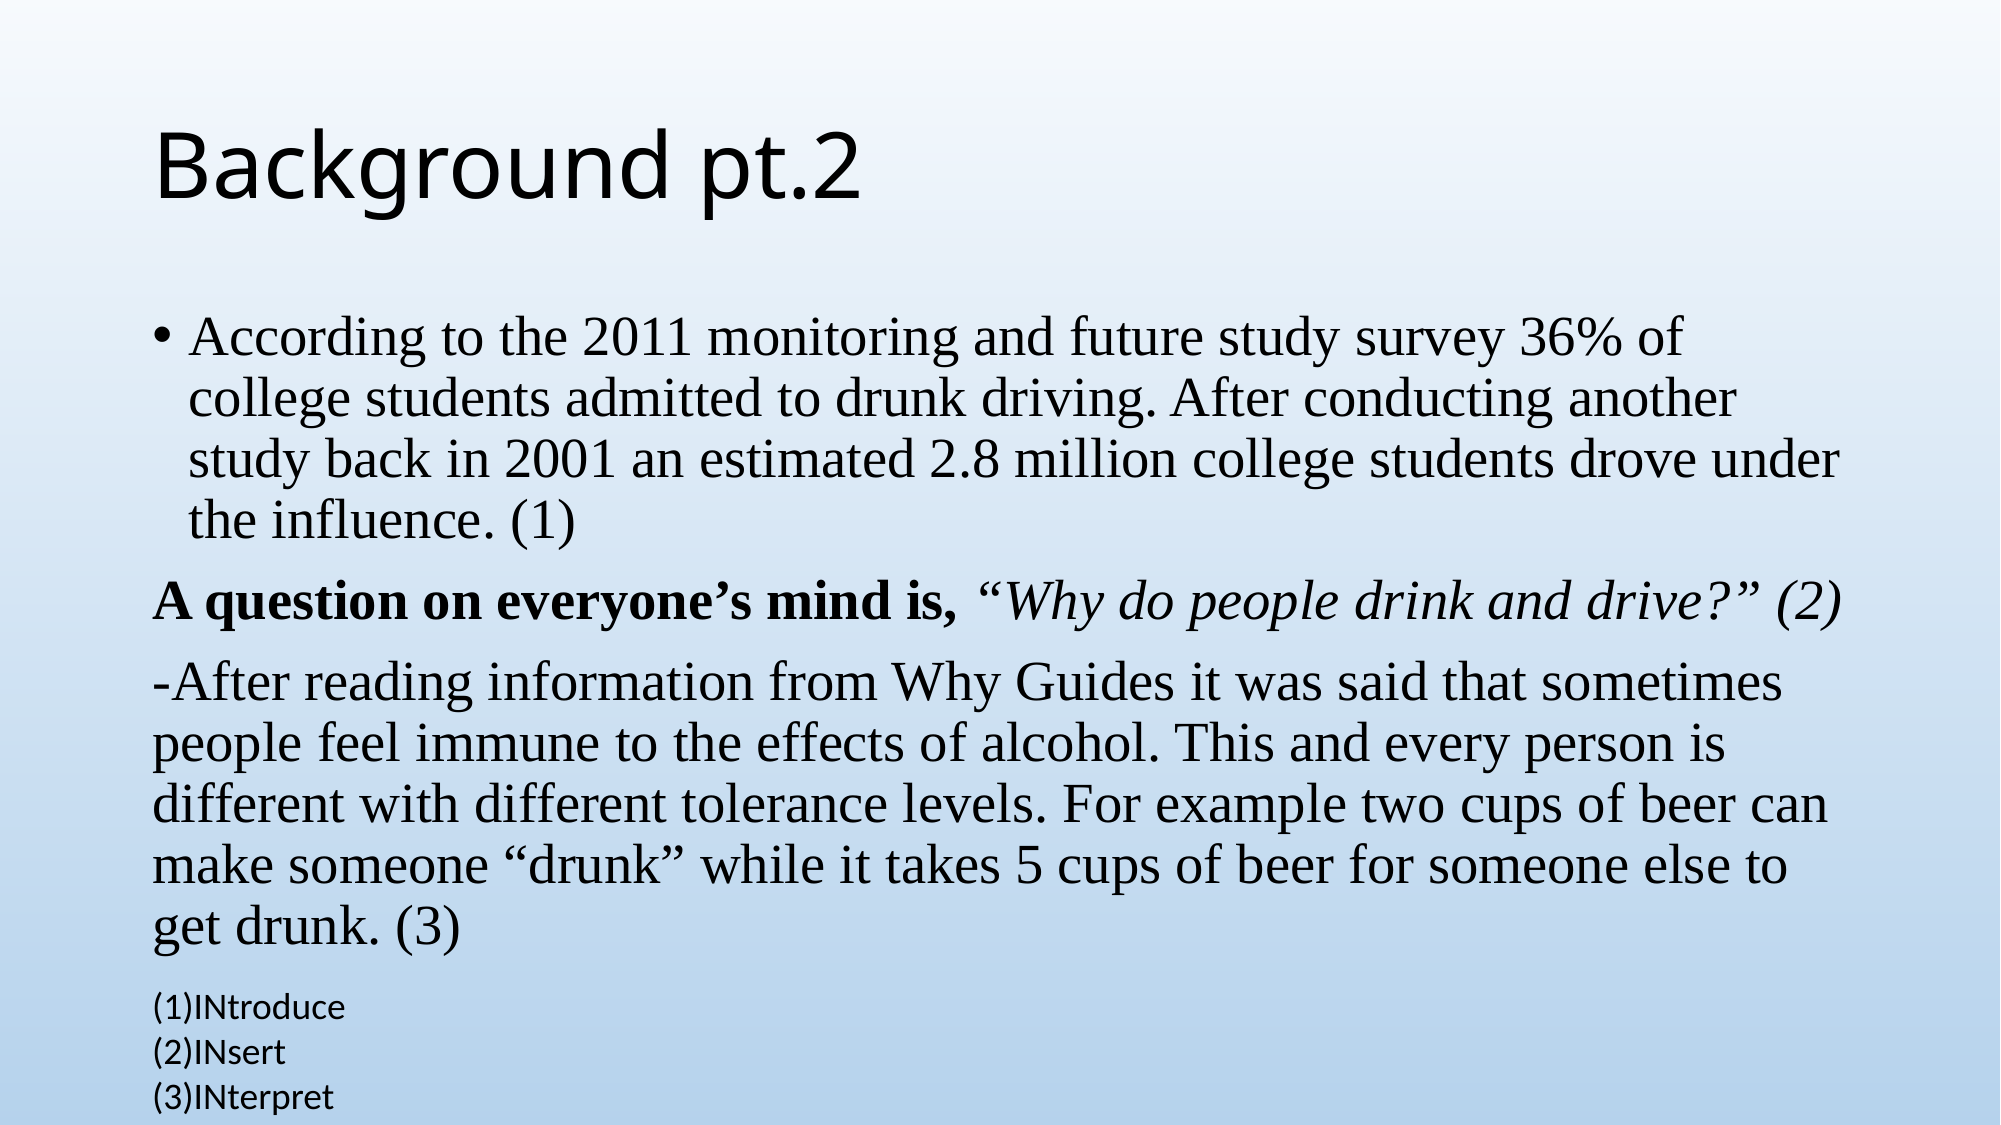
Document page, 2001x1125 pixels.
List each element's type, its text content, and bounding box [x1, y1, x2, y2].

list According to the 2011 monitoring and future study survey 36% of college students admitted to drunk driving. After conducting another study back in 2001 an estimated 2.8 million college students drove under the influence. (1) A question on everyone’s mind is, “Why do people drink and drive?” (2) -After reading information from Why Guides it was said that sometimes people feel immune to the effects of alcohol. This and every person is different with different tolerance levels. For example two cups of beer can make someone “drunk” while it takes 5 cups of beer for someone else to get drunk. (3) [137, 299, 1863, 1014]
title Background pt.2 [137, 59, 1863, 278]
text_box (1)INtroduce (2)INsert (3)INterpret [137, 974, 557, 1125]
